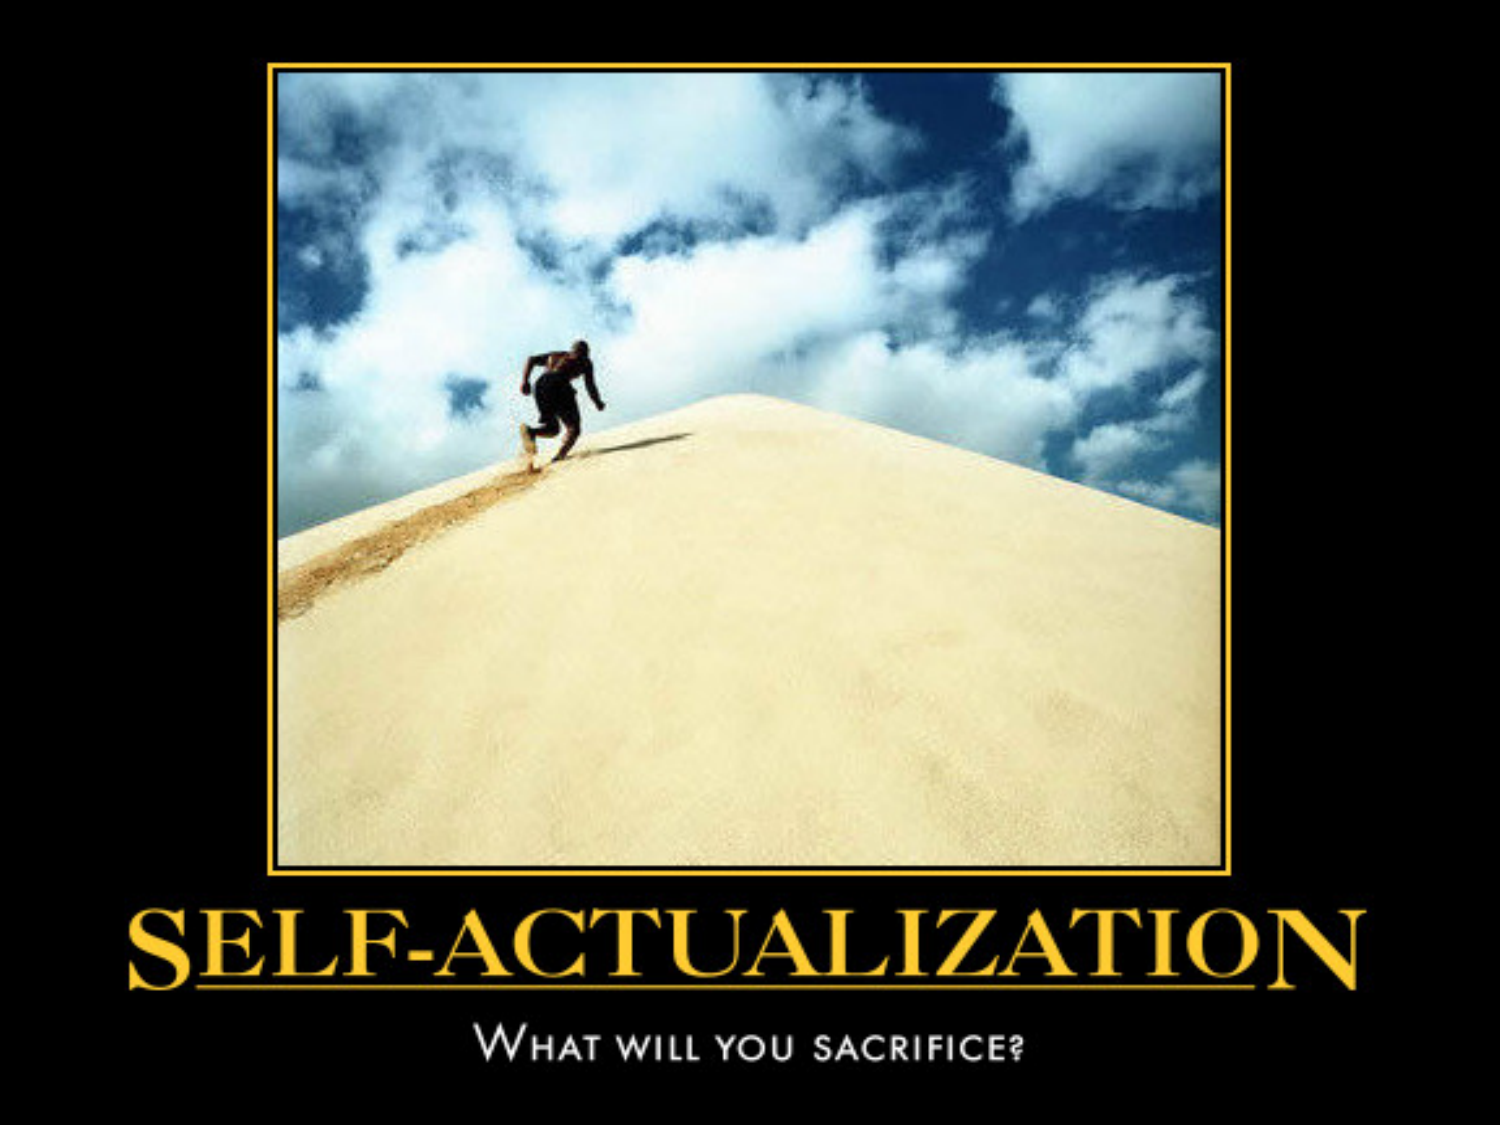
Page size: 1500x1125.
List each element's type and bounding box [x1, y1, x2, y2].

list [3, 3, 1498, 1120]
